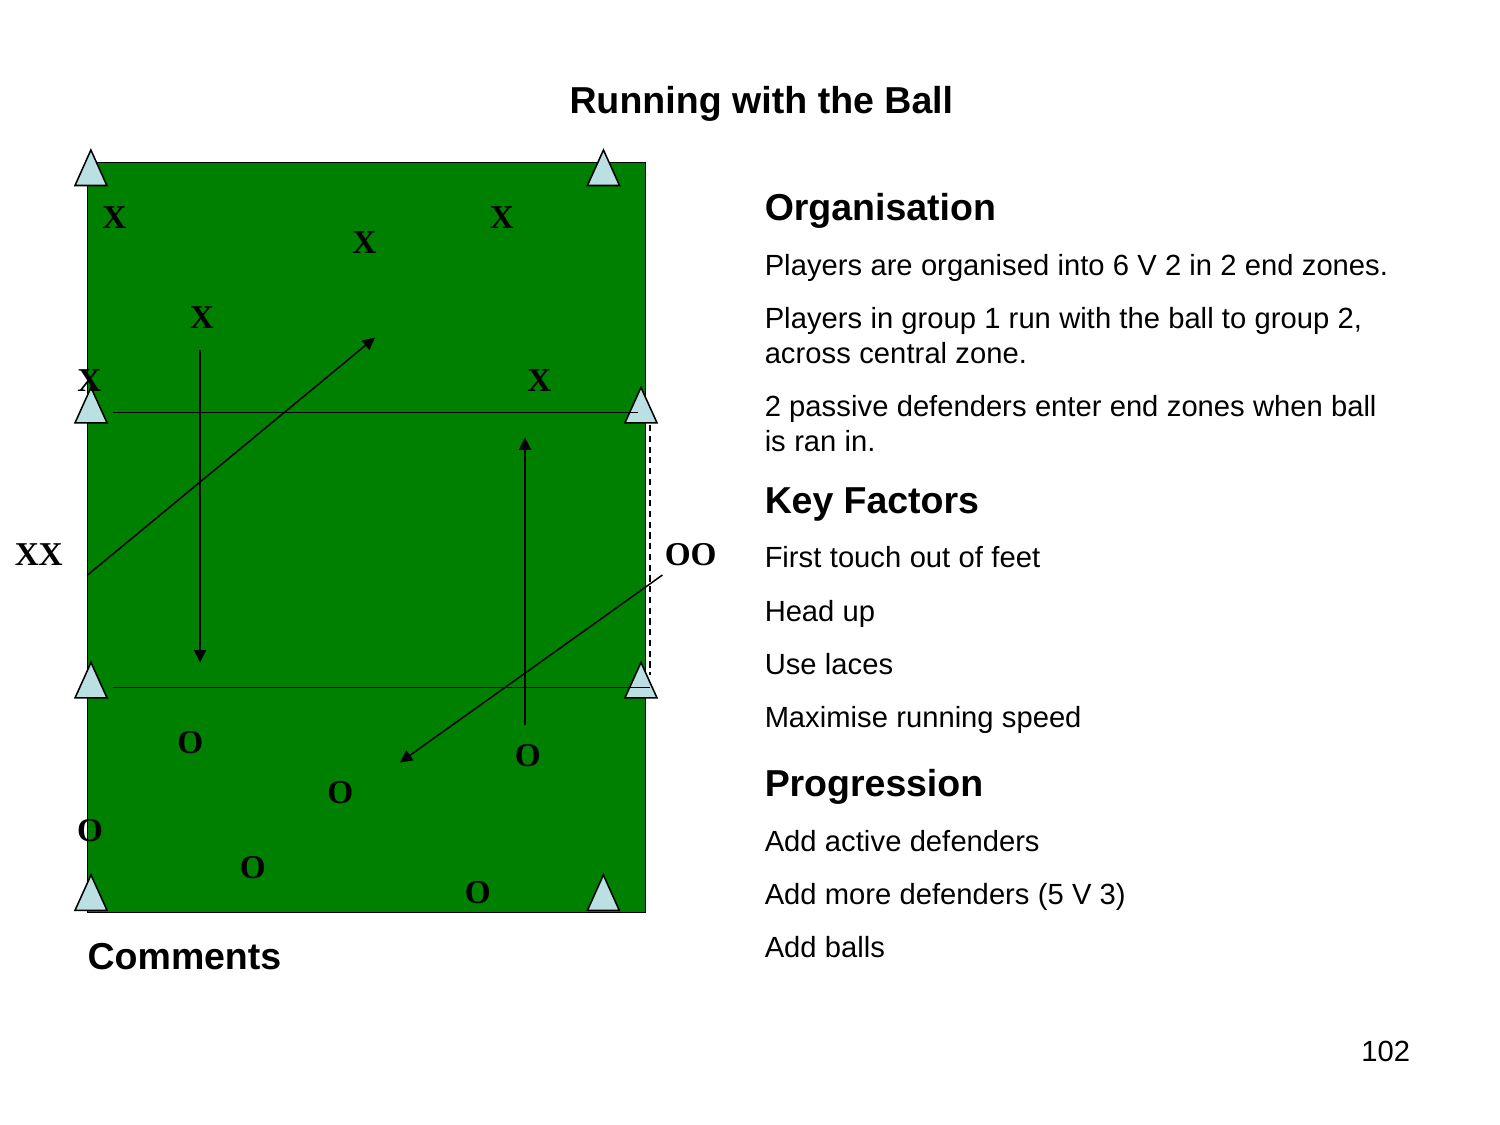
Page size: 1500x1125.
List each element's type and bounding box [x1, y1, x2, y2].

text_box [750, 751, 1425, 1103]
text_box [0, 0, 1412, 918]
text_box [72, 924, 624, 986]
